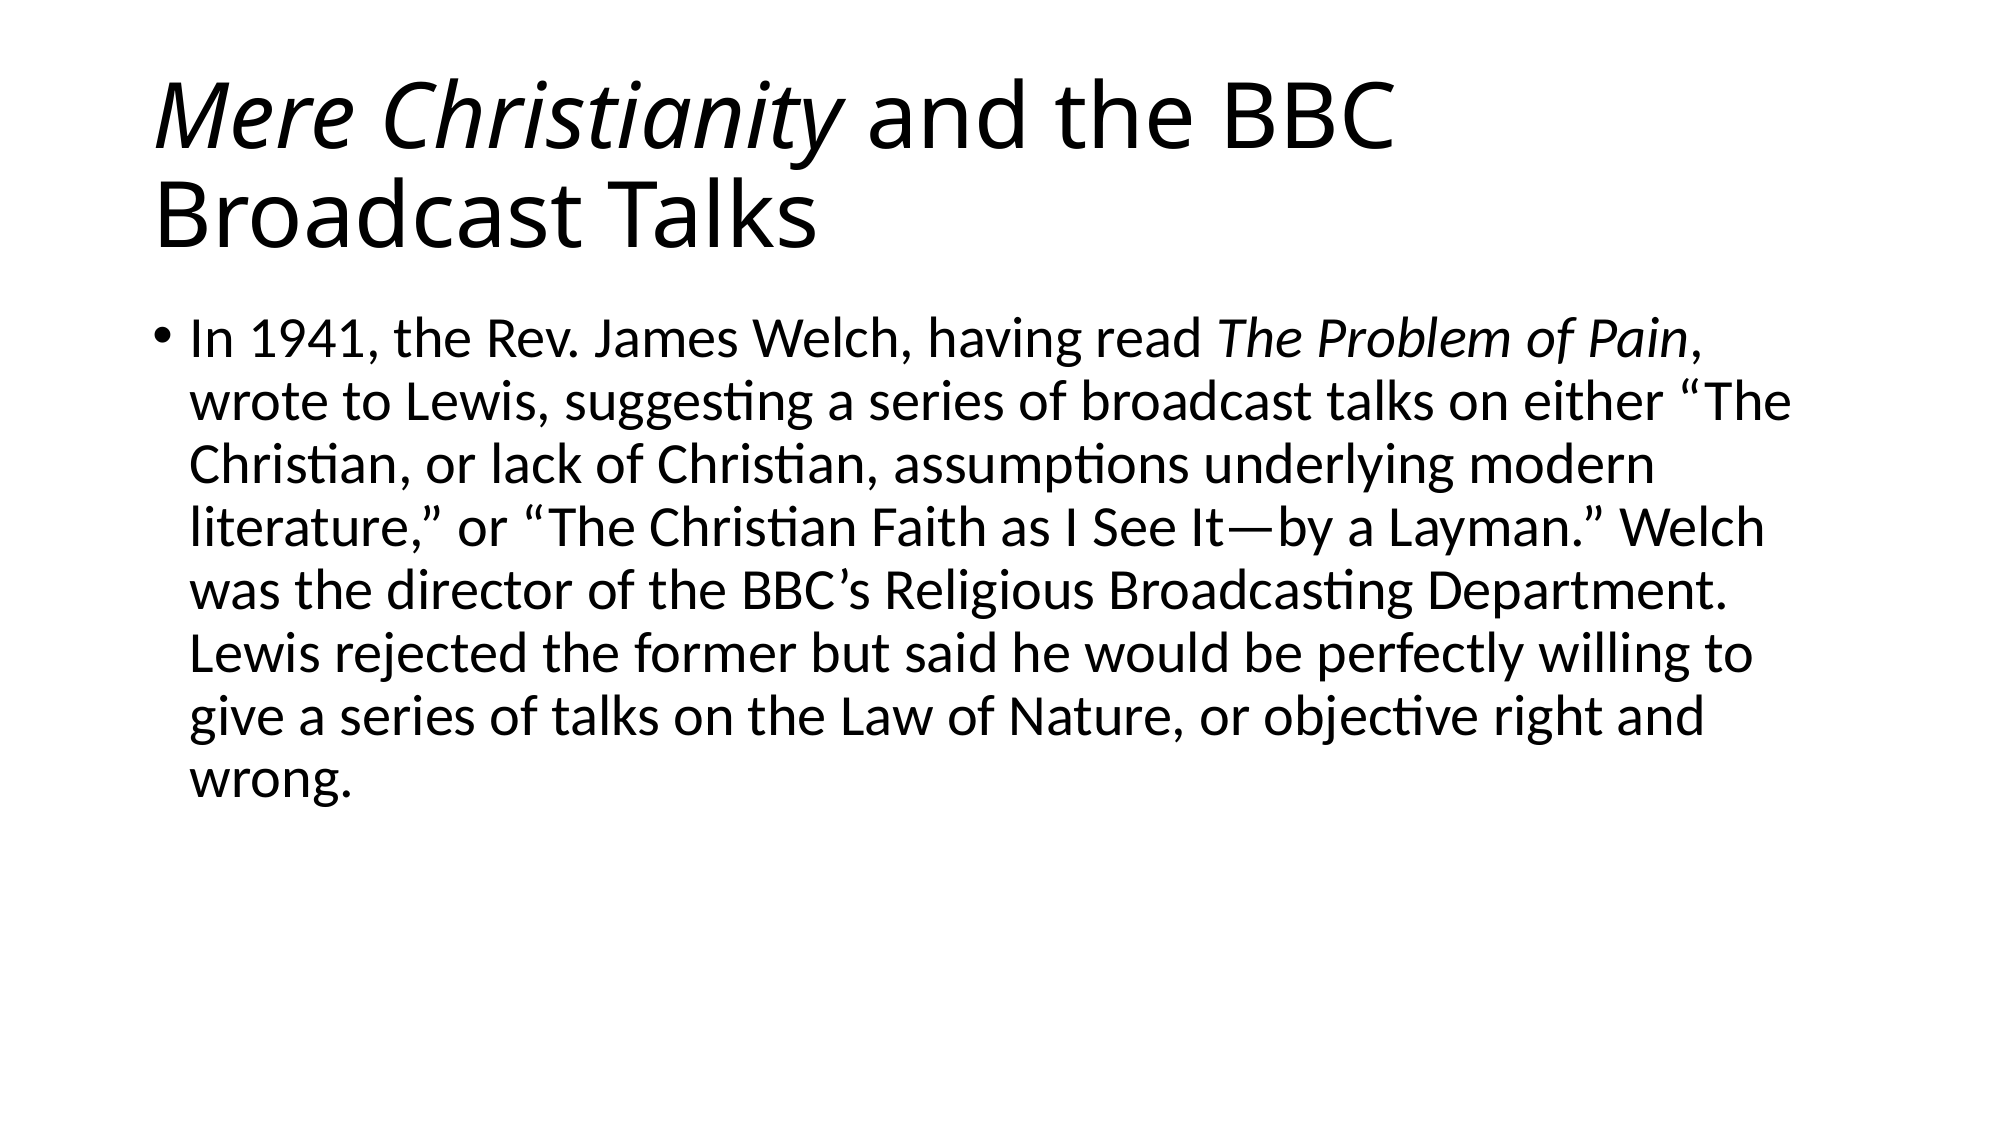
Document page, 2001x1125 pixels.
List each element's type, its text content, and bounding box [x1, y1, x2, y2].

list In 1941, the Rev. James Welch, having read The Problem of Pain, wrote to Lewis, suggesting a series of broadcast talks on either “The Christian, or lack of Christian, assumptions underlying modern literature,” or “The Christian Faith as I See It—by a Layman.” Welch was the director of the BBC’s Religious Broadcasting Department. Lewis rejected the former but said he would be perfectly willing to give a series of talks on the Law of Nature, or objective right and wrong. [137, 299, 1863, 1014]
title Mere Christianity and the BBC Broadcast Talks [137, 59, 1863, 278]
